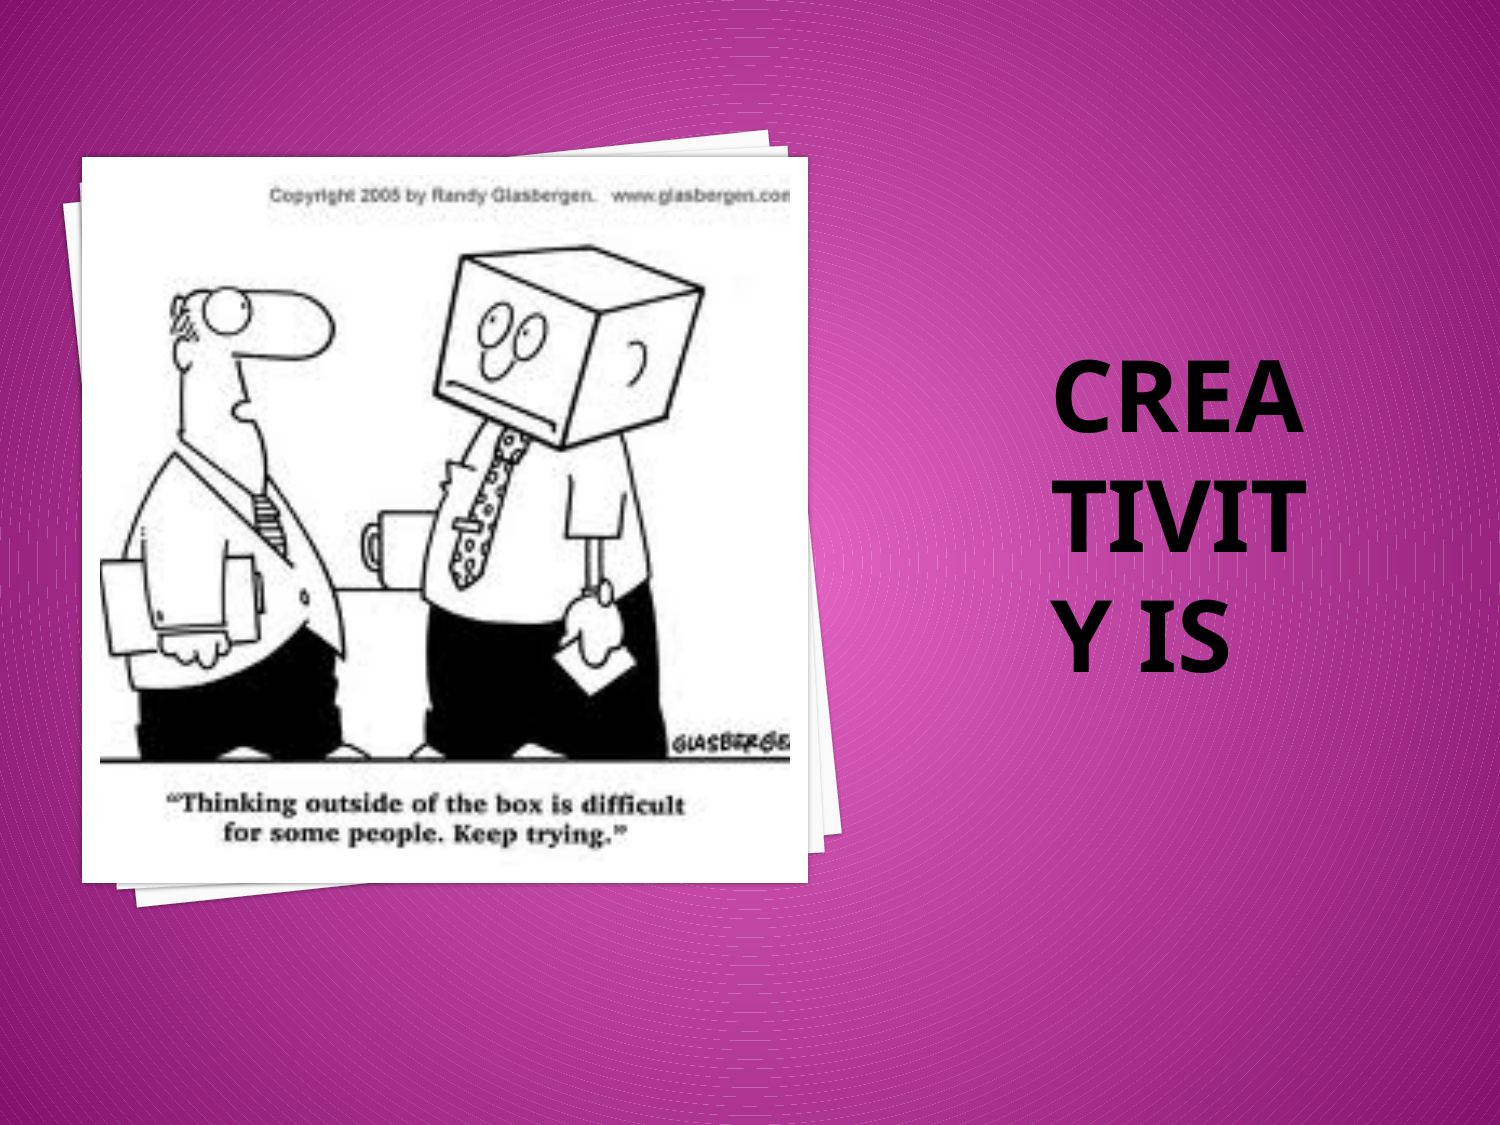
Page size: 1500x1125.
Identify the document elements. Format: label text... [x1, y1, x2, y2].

picture [99, 174, 791, 866]
title Creativity is [1046, 187, 1313, 838]
